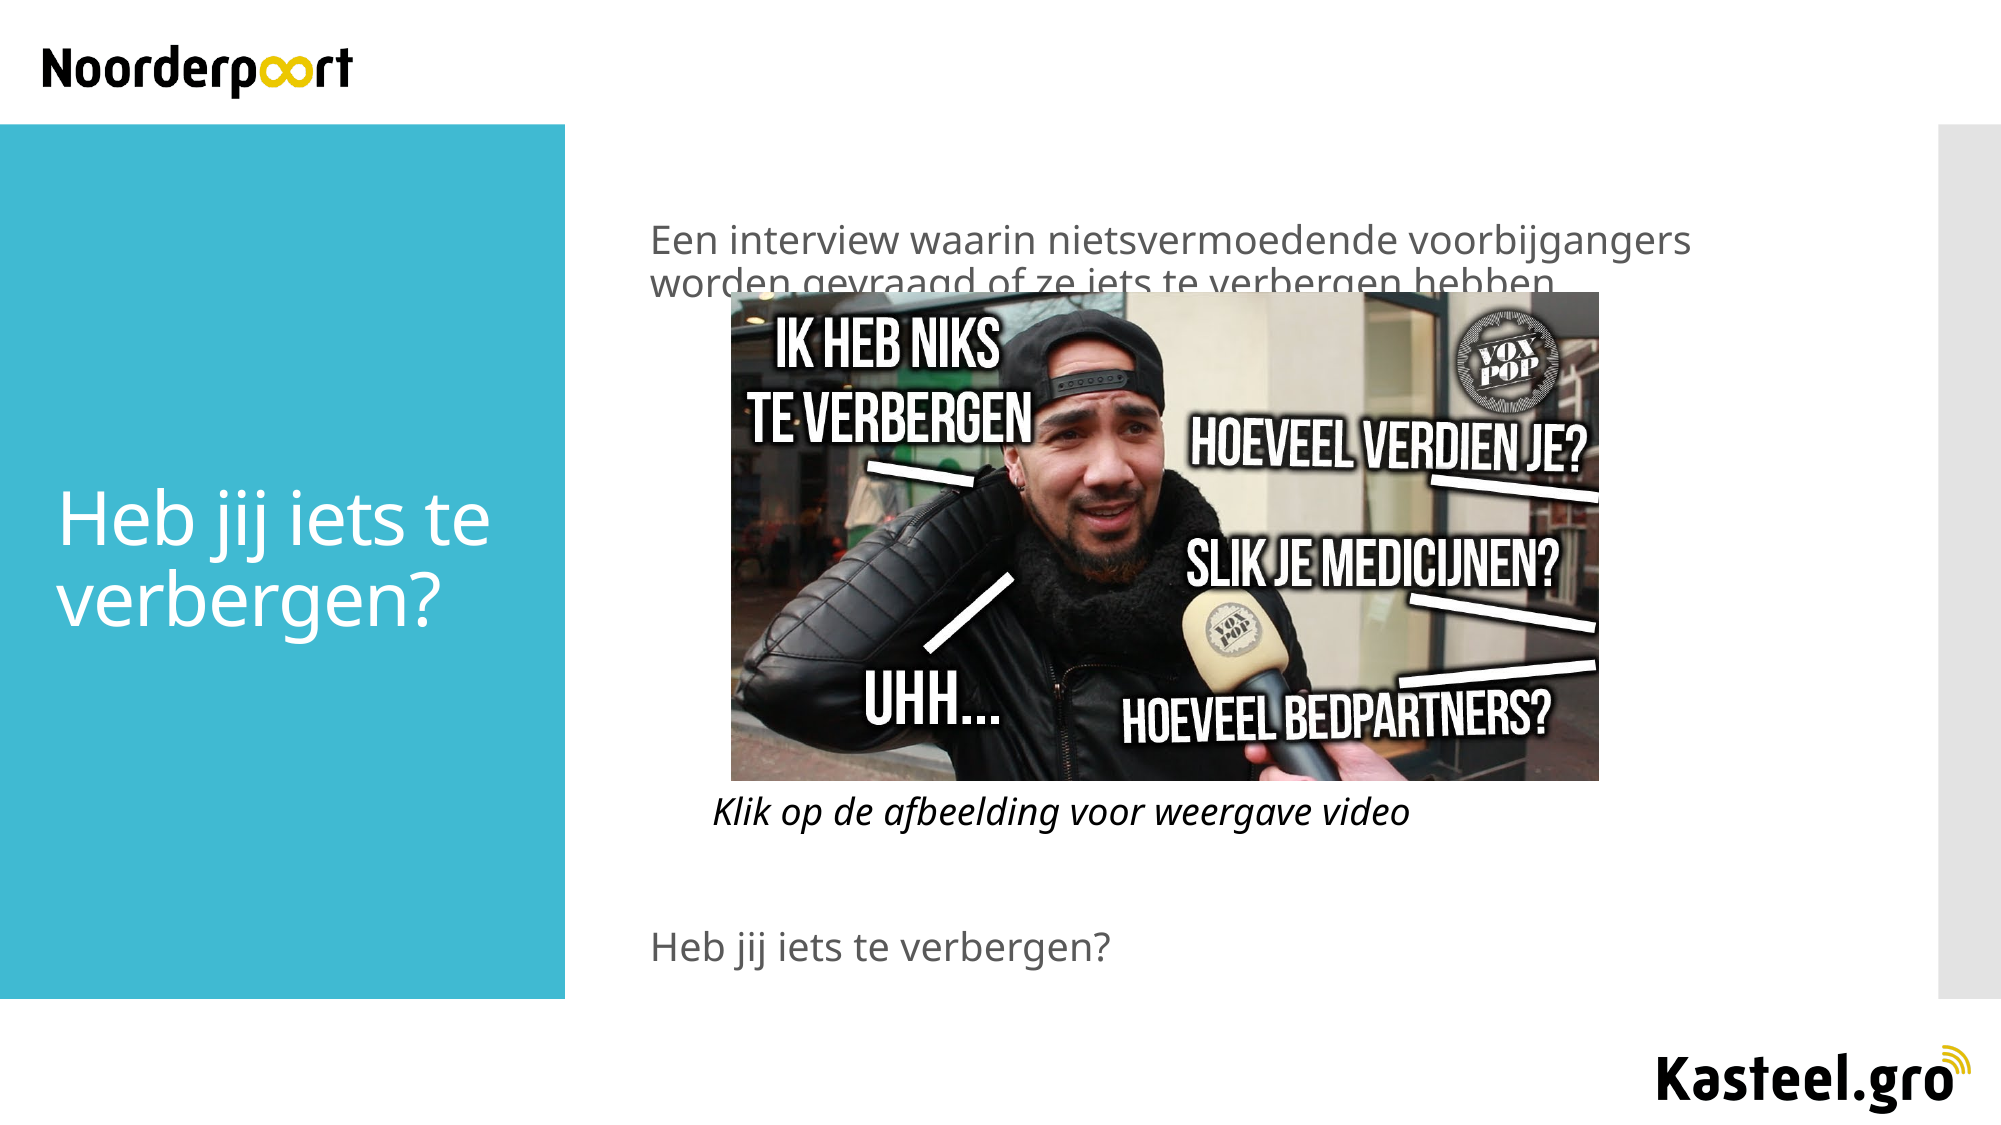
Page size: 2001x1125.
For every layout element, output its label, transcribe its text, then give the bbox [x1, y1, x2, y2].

picture [730, 292, 1599, 781]
title Heb jij iets te verbergen? [41, 184, 525, 940]
list Een interview waarin nietsvermoedende voorbijgangers worden gevraagd of ze iets te verbergen hebben. Heb jij iets te verbergen? [634, 141, 1835, 982]
text_box Klik op de afbeelding voor weergave video [697, 780, 1427, 841]
picture [41, 43, 354, 100]
picture [1657, 1045, 1971, 1114]
